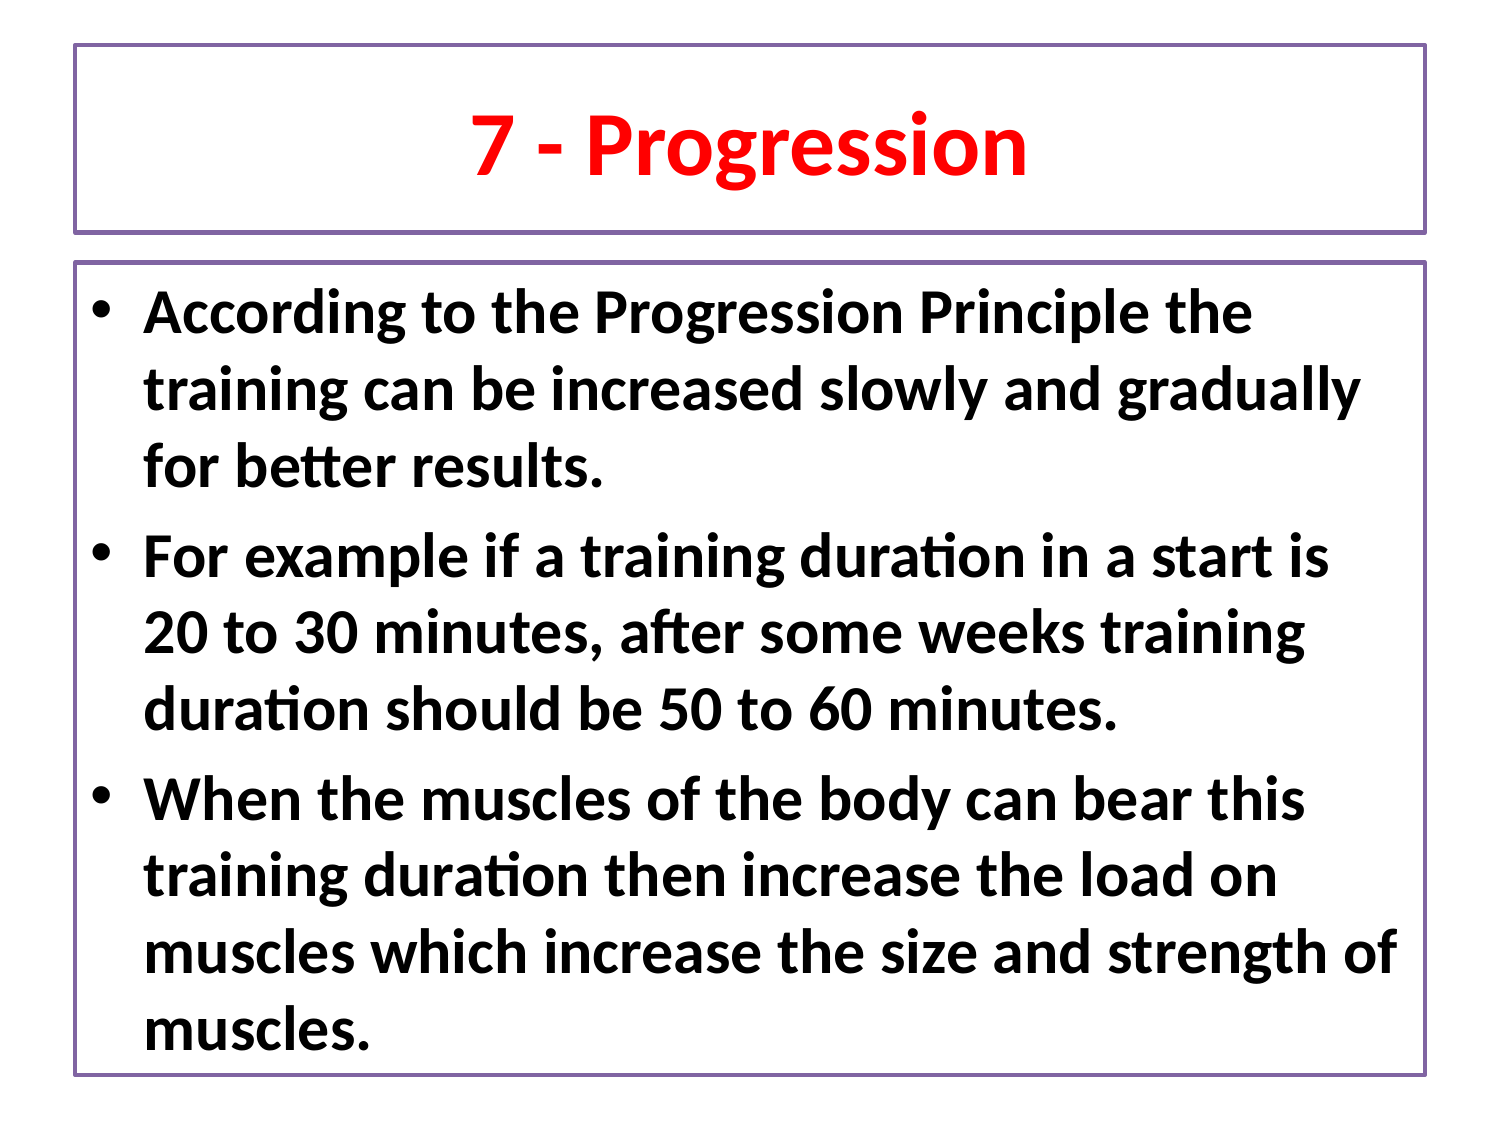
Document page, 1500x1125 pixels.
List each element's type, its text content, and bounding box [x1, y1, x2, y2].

title 7 - Progression [73, 43, 1427, 235]
list According to the Progression Principle the training can be increased slowly and gradually for better results. For example if a training duration in a start is 20 to 30 minutes, after some weeks training duration should be 50 to 60 minutes. When the muscles of the body can bear this training duration then increase the load on muscles which increase the size and strength of muscles. [73, 260, 1427, 1077]
